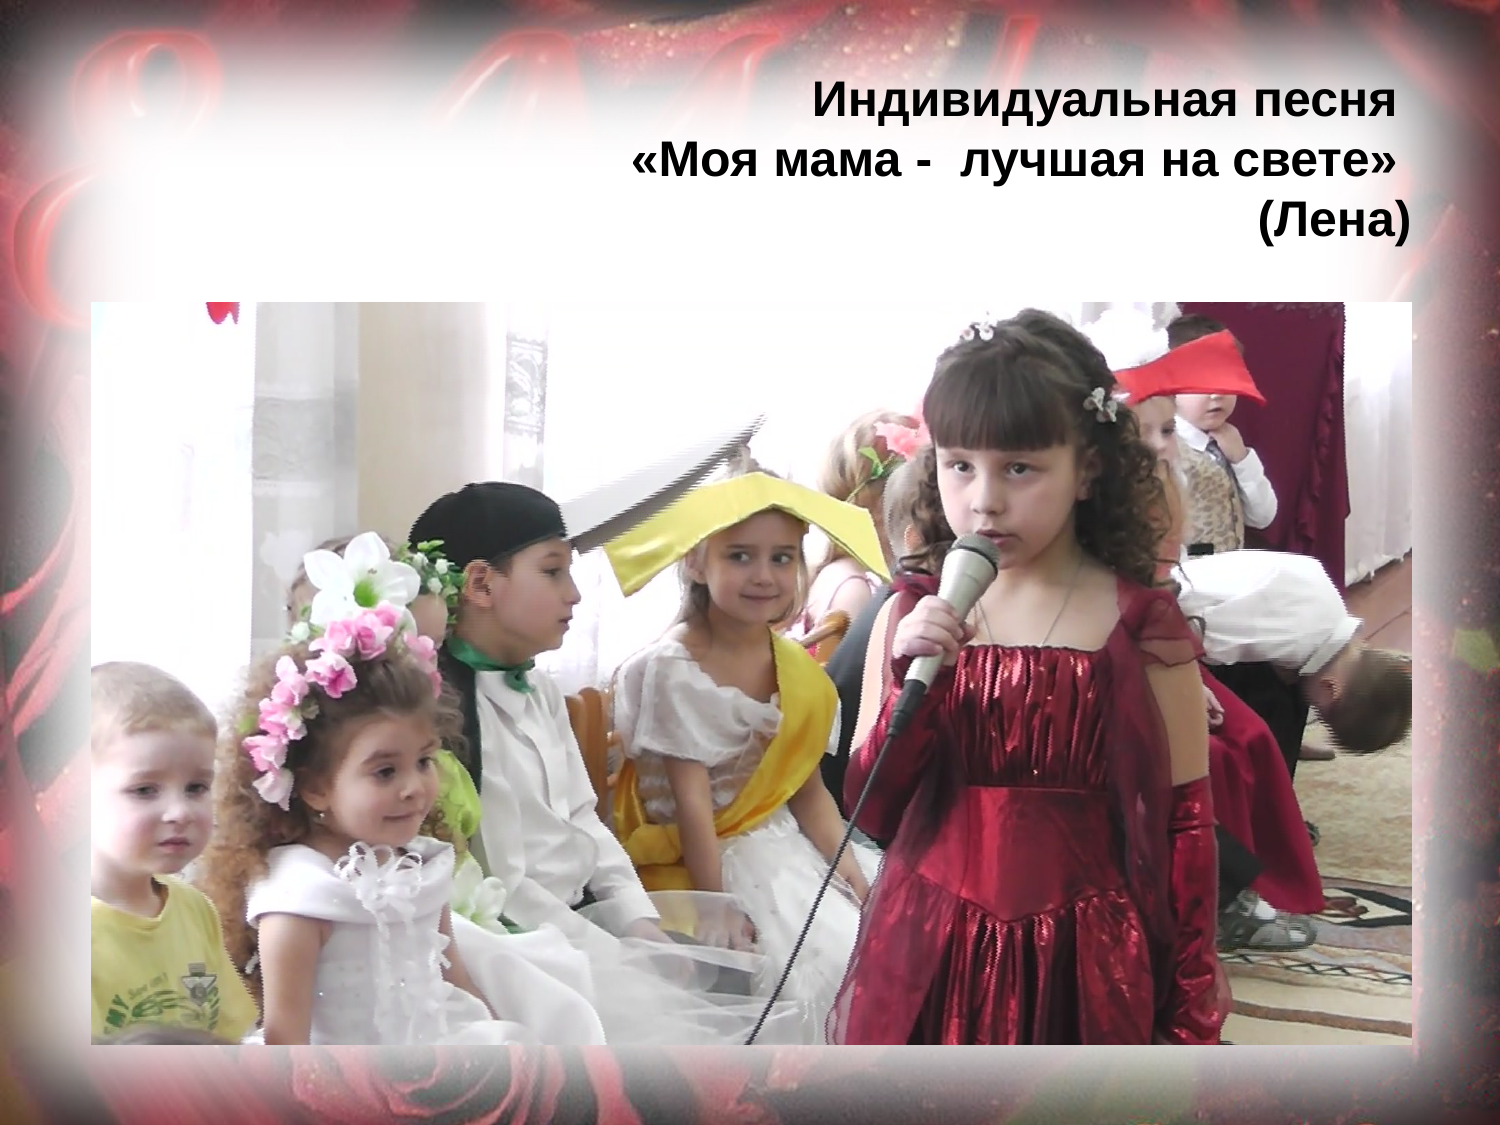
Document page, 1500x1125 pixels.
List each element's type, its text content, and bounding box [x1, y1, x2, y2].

picture [0, 0, 1500, 1125]
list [91, 302, 1412, 1046]
title Индивидуальная песня «Моя мама - лучшая на свете» (Лена) [76, 77, 1428, 266]
